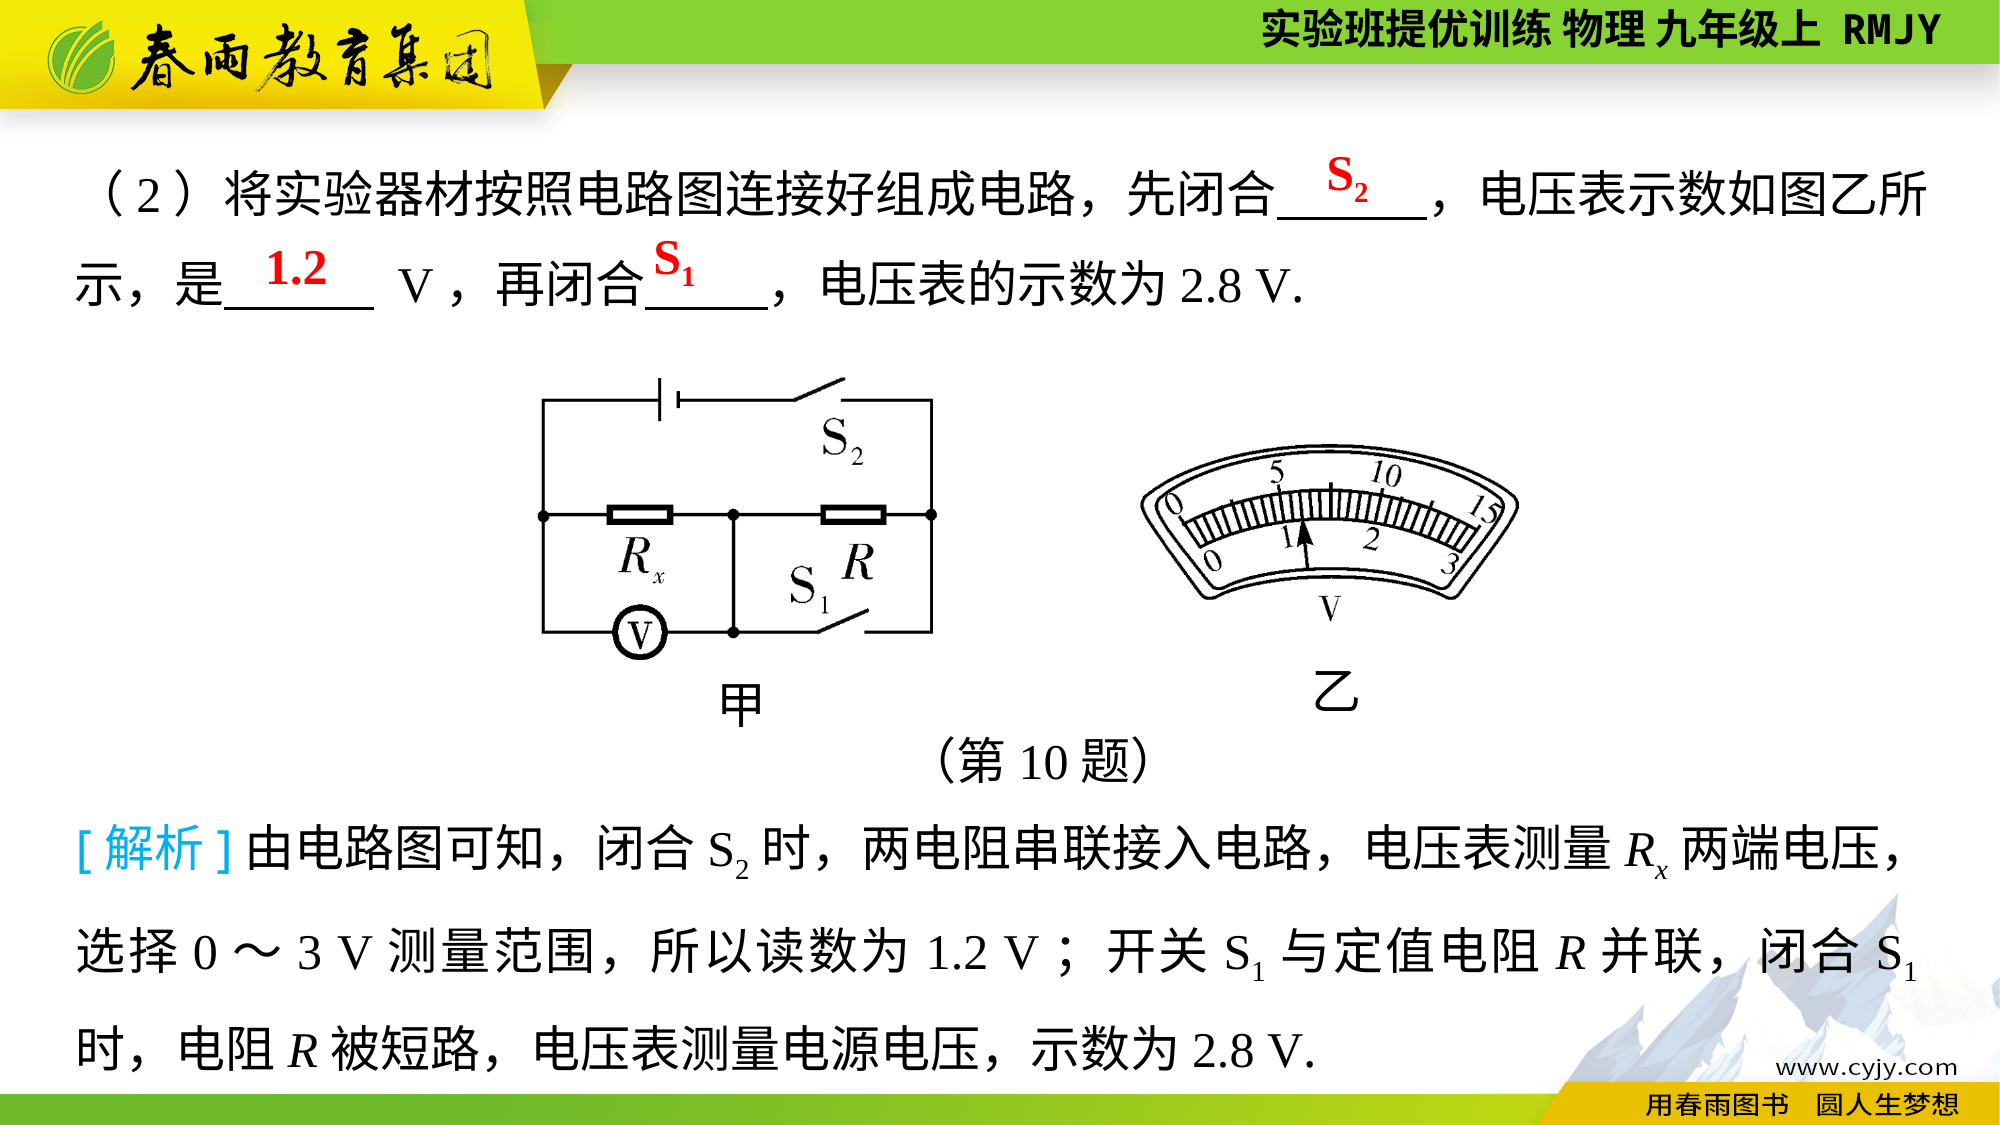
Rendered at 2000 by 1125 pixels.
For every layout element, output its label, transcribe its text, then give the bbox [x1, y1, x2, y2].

text_box 1.2 [250, 226, 343, 302]
text_box S1 [638, 216, 773, 300]
picture [0, 0, 2000, 1125]
text_box S2 [1311, 132, 1384, 216]
text_box 甲 [701, 676, 782, 741]
text_box [解析]由电路图可知，闭合S2时，两电阻串联接入电路，电压表测量Rx两端电压，选择0～3 V测量范围，所以读数为1.2 V；开关S1与定值电阻R并联，闭合S1时，电阻R被短路，电压表测量电源电压，示数为2.8 V. [60, 775, 1945, 1085]
list （2）将实验器材按照电路图连接好组成电路，先闭合 ，电压表示数如图乙所示，是 V，再闭合 ，电压表的示数为2.8 V. [59, 125, 1944, 323]
text_box （第10题） [891, 692, 1196, 775]
text_box 乙 [1297, 676, 1377, 727]
